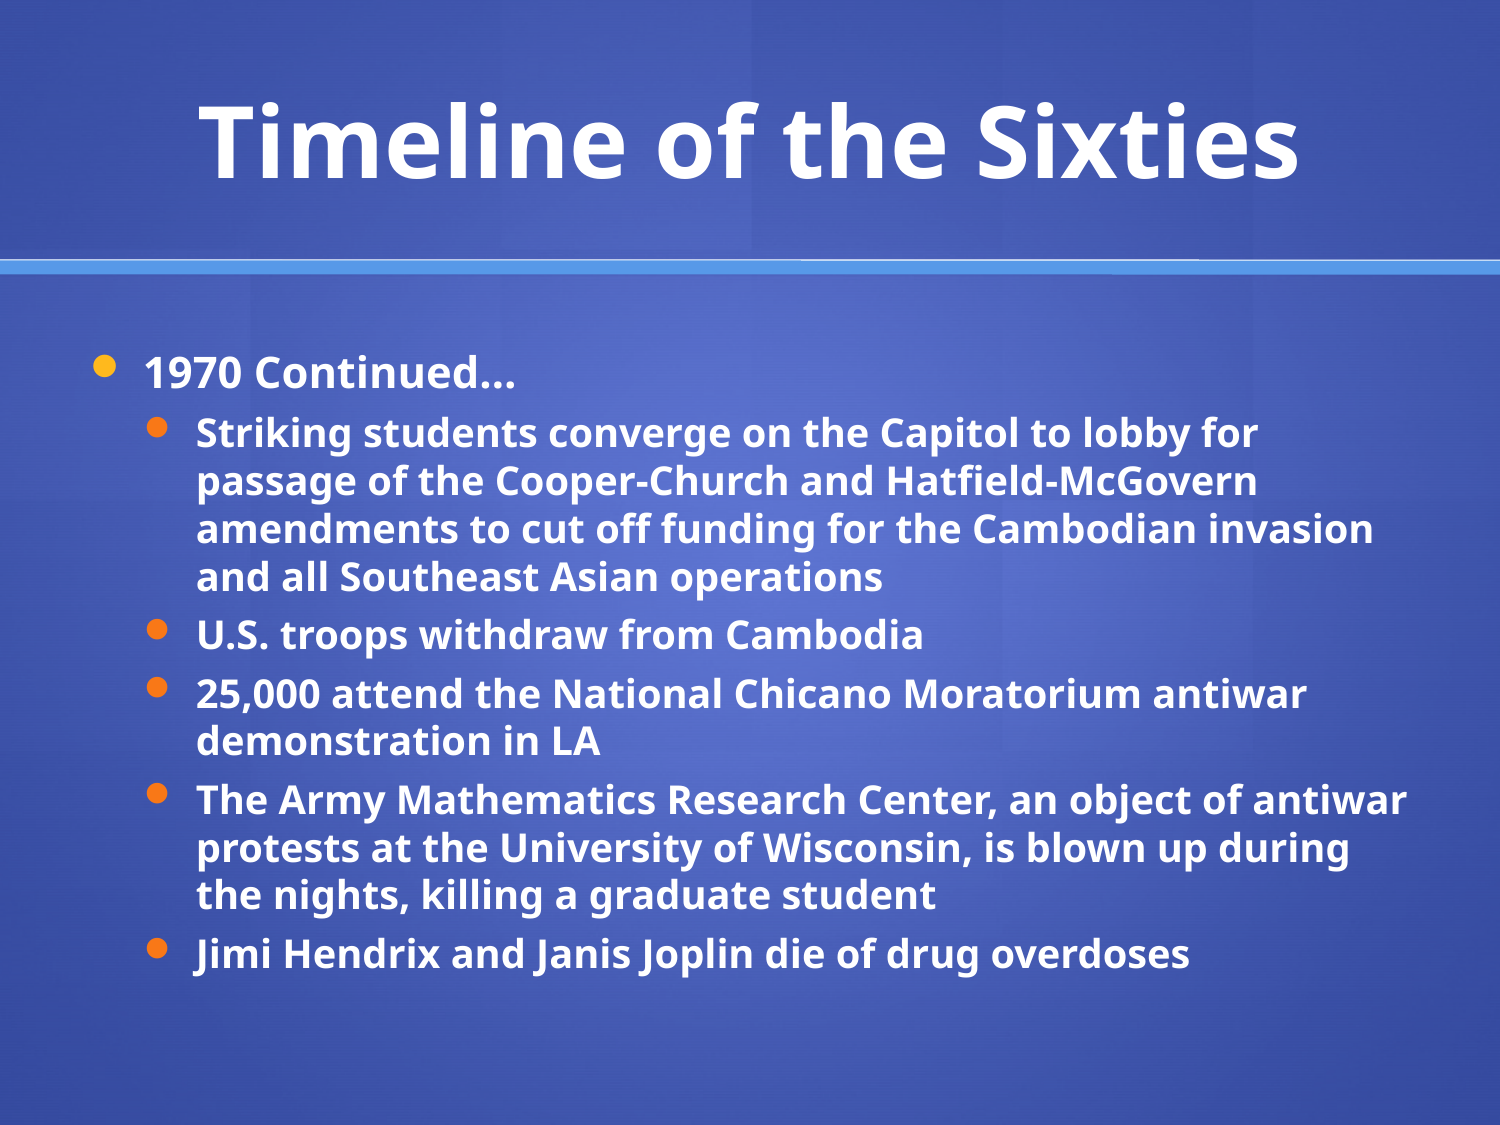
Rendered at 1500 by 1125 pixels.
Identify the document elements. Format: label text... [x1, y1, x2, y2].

title Timeline of the Sixties [75, 45, 1425, 233]
list 1970 Continued… Striking students converge on the Capitol to lobby for passage of the Cooper-Church and Hatfield-McGovern amendments to cut off funding for the Cambodian invasion and all Southeast Asian operations U.S. troops withdraw from Cambodia 25,000 attend the National Chicano Moratorium antiwar demonstration in LA The Army Mathematics Research Center, an object of antiwar protests at the University of Wisconsin, is blown up during the nights, killing a graduate student Jimi Hendrix and Janis Joplin die of drug overdoses [75, 337, 1425, 988]
